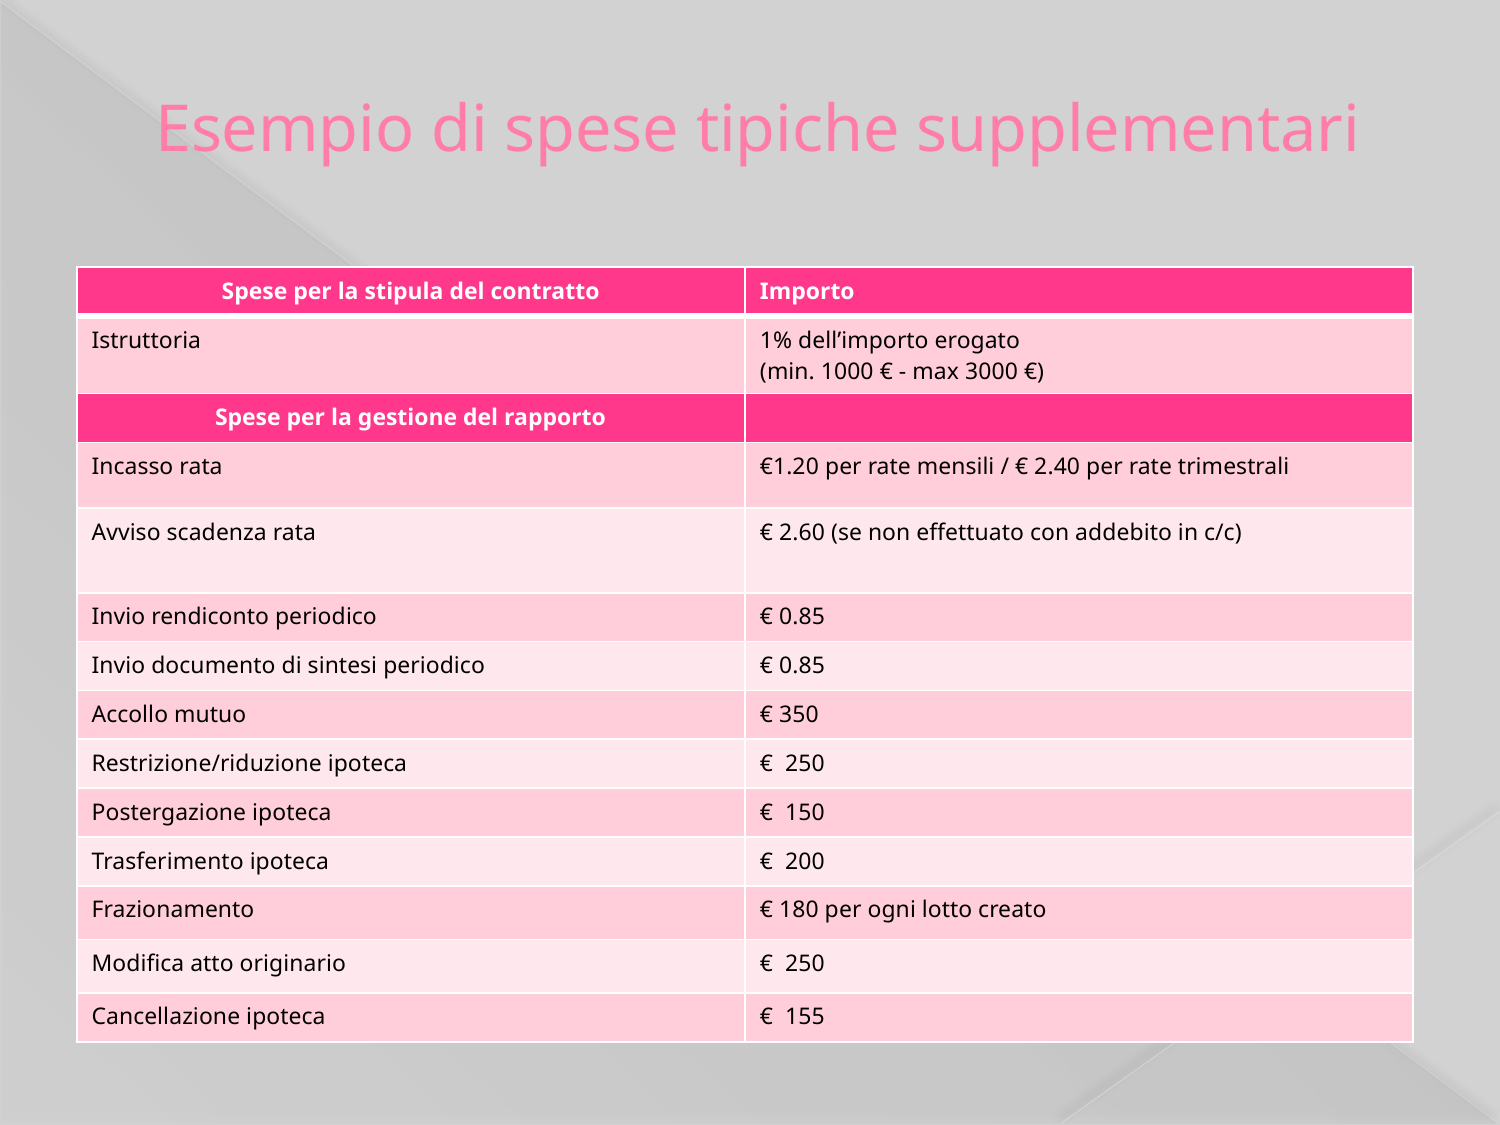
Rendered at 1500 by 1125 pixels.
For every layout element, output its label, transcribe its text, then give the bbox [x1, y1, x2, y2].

table_cell [746, 394, 1412, 442]
table_cell Restrizione/riduzione ipoteca [78, 740, 744, 787]
table_cell € 350 [746, 691, 1412, 738]
table_cell € 250 [746, 740, 1412, 787]
table_cell Avviso scadenza rata [78, 509, 744, 592]
table_cell Spese per la gestione del rapporto [78, 394, 744, 442]
table_cell € 155 [746, 994, 1412, 1041]
table_header Importo [746, 268, 1412, 313]
title Esempio di spese tipiche supplementari [75, 43, 1425, 209]
table_cell € 150 [746, 789, 1412, 836]
table_header Spese per la stipula del contratto [78, 268, 744, 313]
table_cell 1% dell’importo erogato (min. 1000 € - max 3000 €) [746, 319, 1412, 393]
table_cell € 180 per ogni lotto creato [746, 887, 1412, 939]
table_cell Postergazione ipoteca [78, 789, 744, 836]
table_cell € 250 [746, 940, 1412, 992]
table_cell Istruttoria [78, 319, 744, 393]
table_cell Cancellazione ipoteca [78, 994, 744, 1041]
table_cell Invio rendiconto periodico [78, 594, 744, 641]
table_cell Accollo mutuo [78, 691, 744, 738]
table_cell Frazionamento [78, 887, 744, 939]
table_cell Incasso rata [78, 443, 744, 507]
table_cell Invio documento di sintesi periodico [78, 642, 744, 690]
table_cell € 200 [746, 838, 1412, 885]
table_cell Trasferimento ipoteca [78, 838, 744, 885]
table_cell € 0.85 [746, 594, 1412, 641]
table_cell €1.20 per rate mensili / € 2.40 per rate trimestrali [746, 443, 1412, 507]
table_cell € 0.85 [746, 642, 1412, 690]
table_cell Modifica atto originario [78, 940, 744, 992]
table_cell € 2.60 (se non effettuato con addebito in c/c) [746, 509, 1412, 592]
